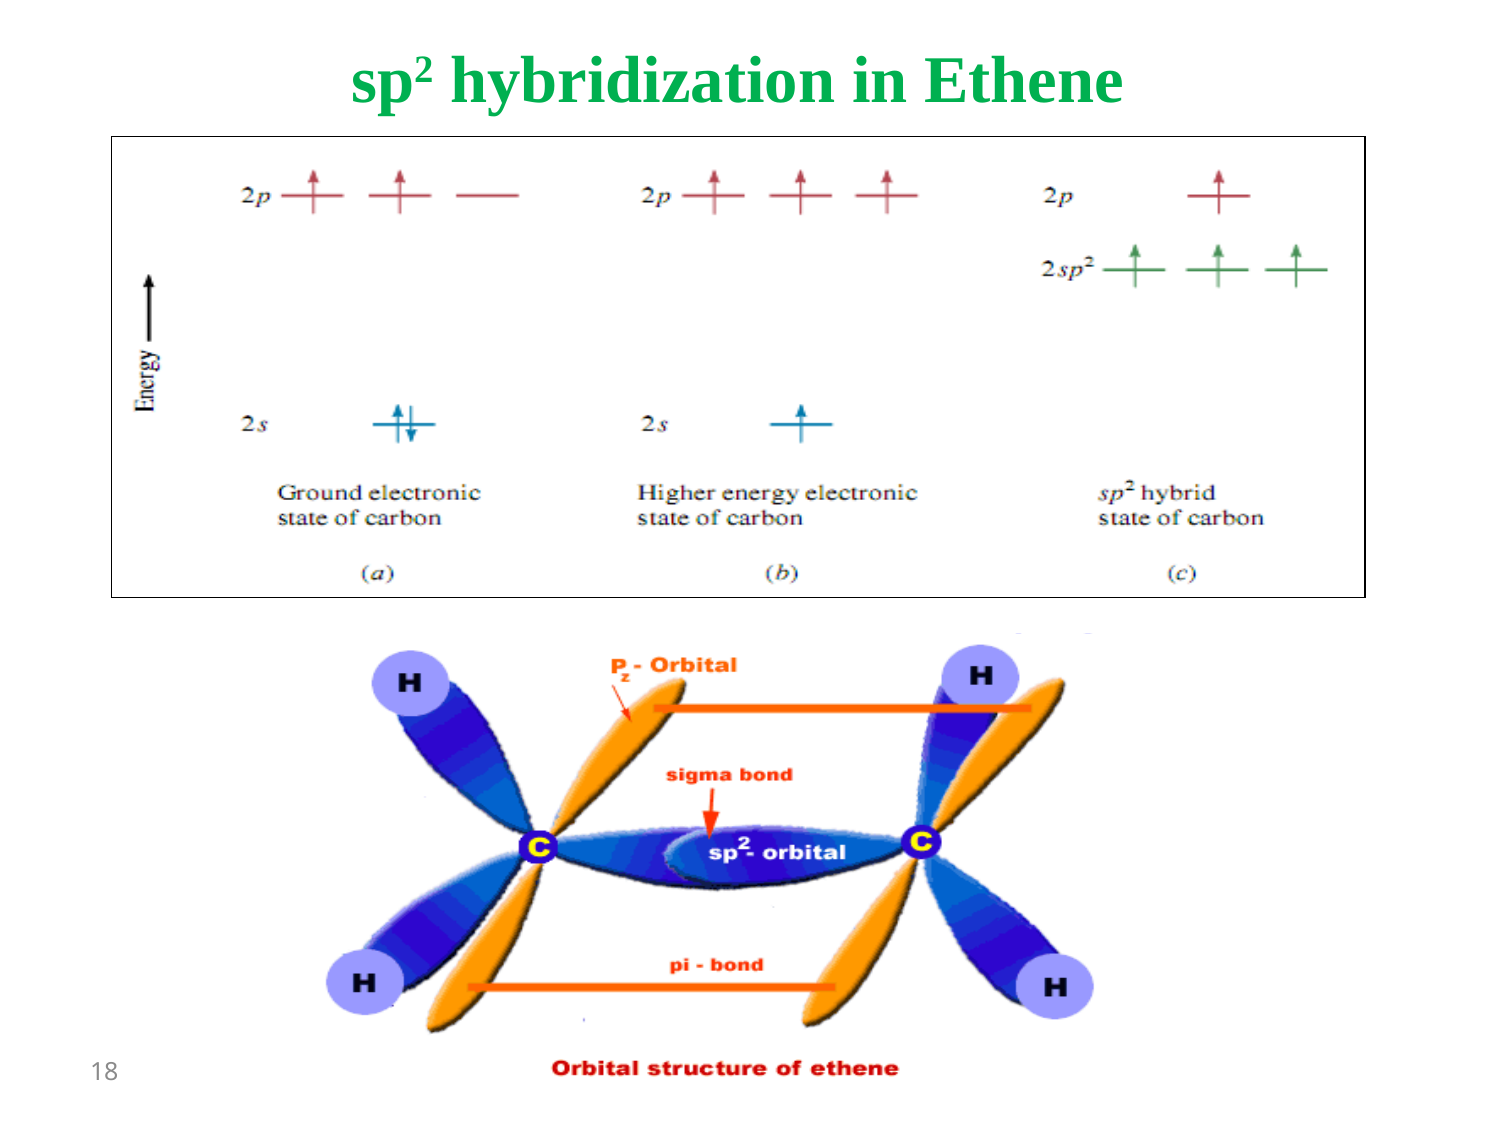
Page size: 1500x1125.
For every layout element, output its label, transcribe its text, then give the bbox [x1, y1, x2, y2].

picture [112, 136, 1365, 597]
slide_number 18 [75, 1042, 425, 1103]
text_box sp2 hybridization in Ethene [112, 3, 1388, 167]
picture [296, 633, 1204, 1081]
